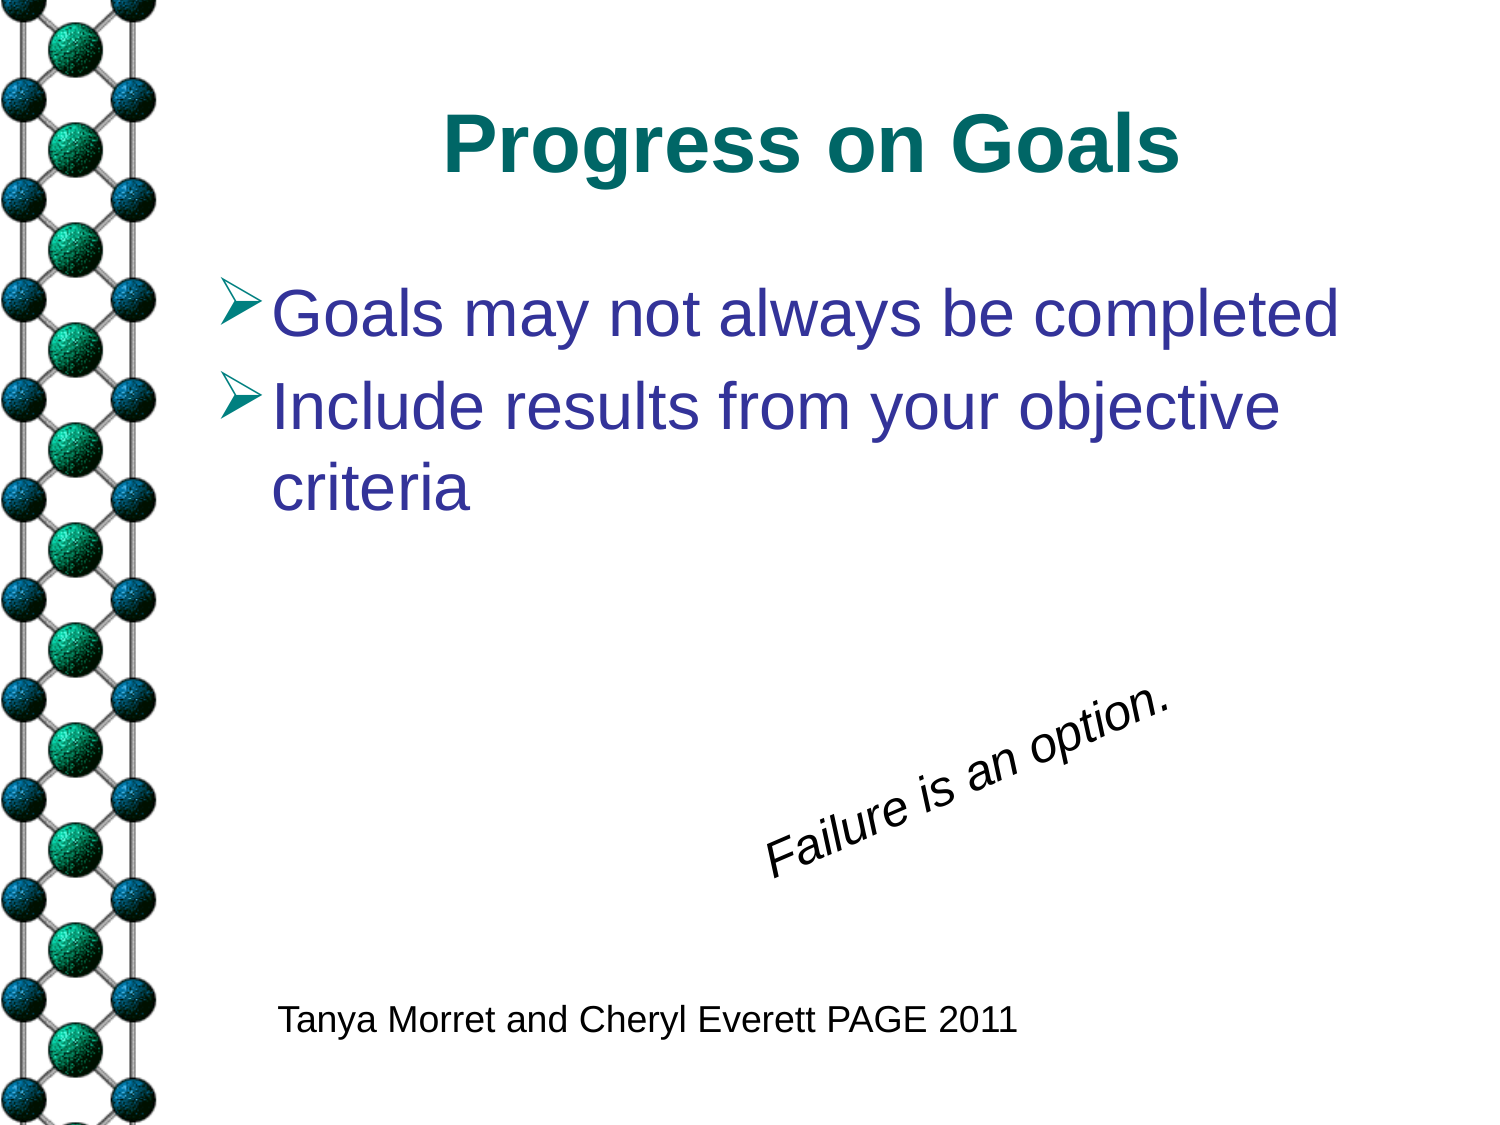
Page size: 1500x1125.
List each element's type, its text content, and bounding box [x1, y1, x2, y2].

picture [0, 0, 1500, 1125]
text_box Failure is an option. [737, 600, 1307, 902]
title Progress on Goals [199, 44, 1426, 233]
text_box Tanya Morret and Cheryl Everett PAGE 2011 [262, 987, 1275, 1048]
list Goals may not always be completed Include results from your objective criteria [199, 262, 1426, 1006]
